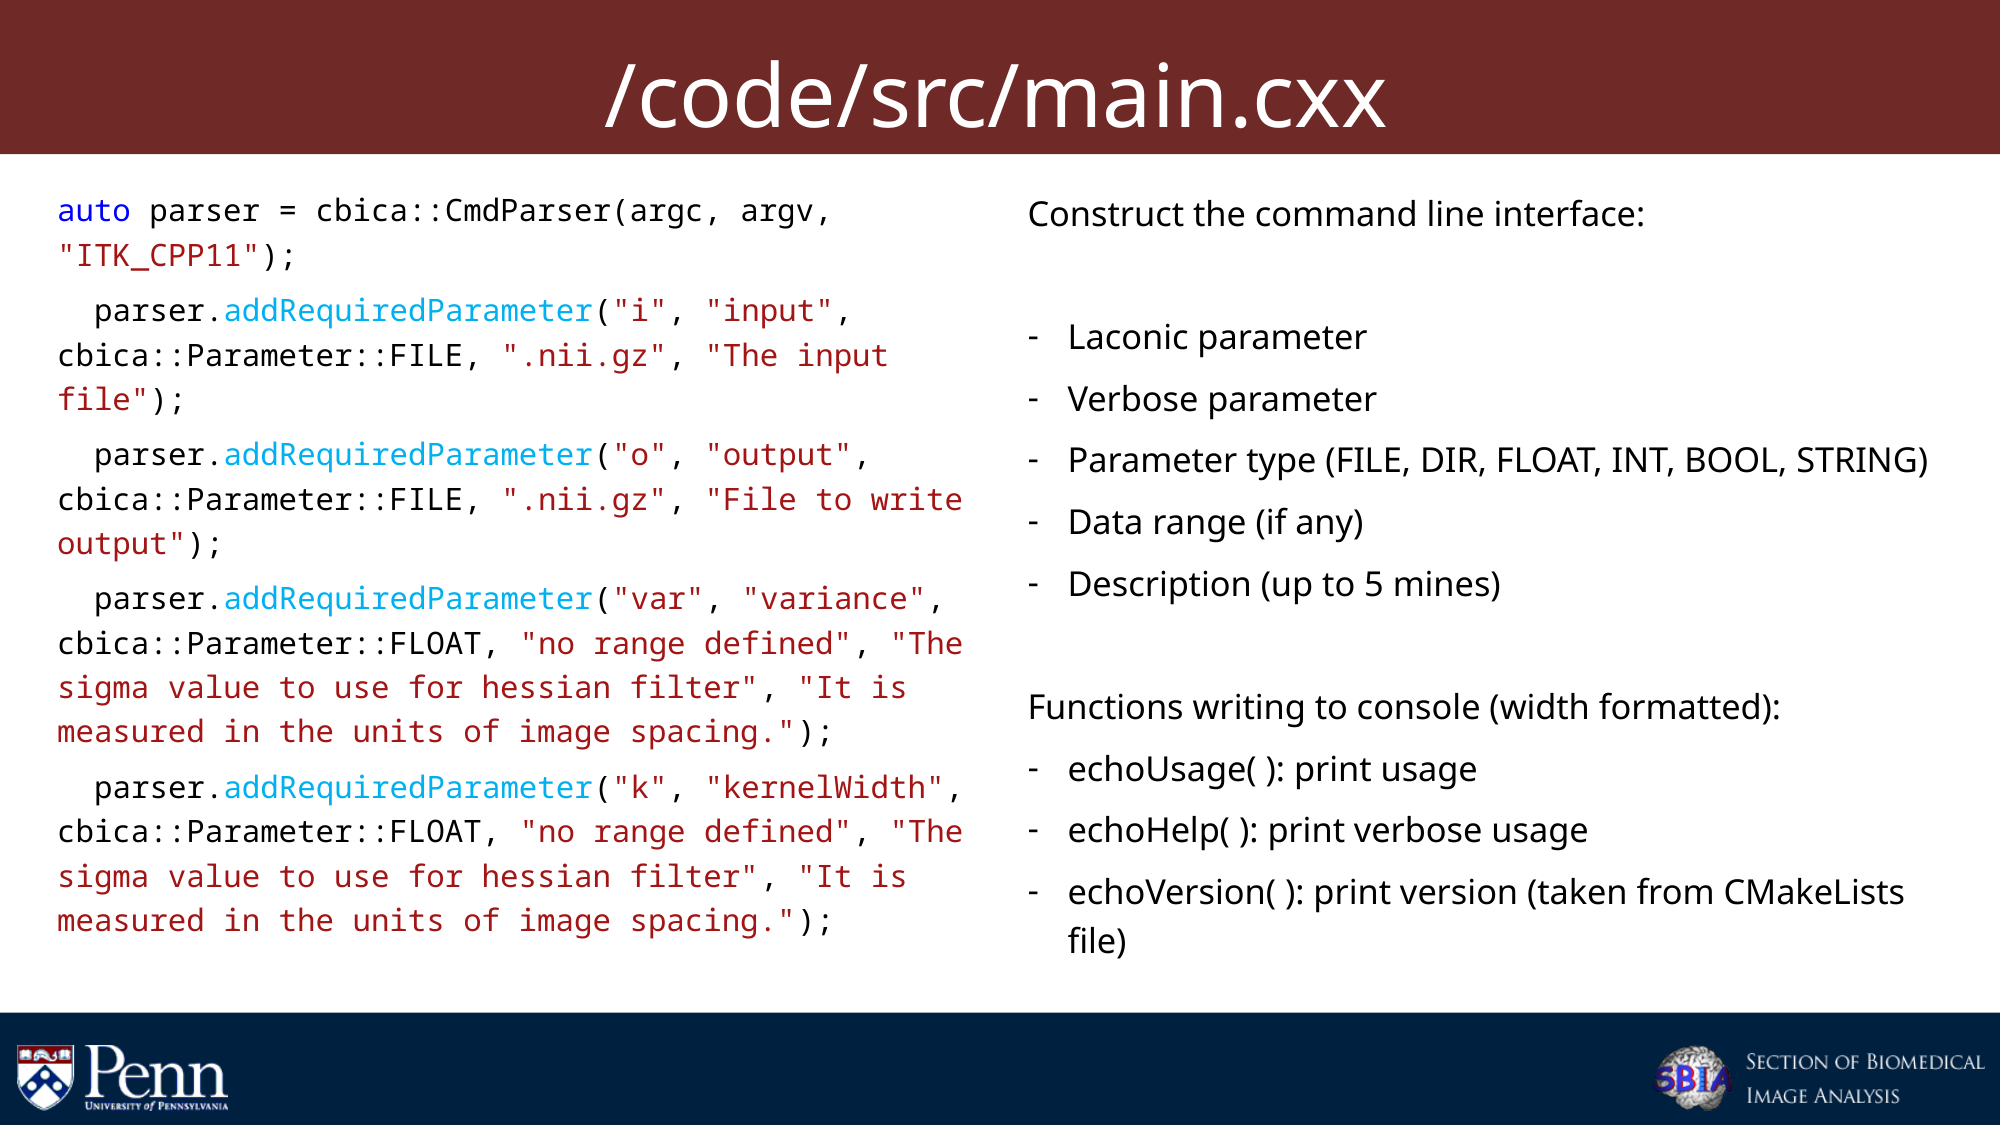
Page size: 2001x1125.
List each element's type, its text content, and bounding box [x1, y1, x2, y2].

list Construct the command line interface: Laconic parameter Verbose parameter Parameter type (FILE, DIR, FLOAT, INT, BOOL, STRING) Data range (if any) Description (up to 5 mines) Functions writing to console (width formatted): echoUsage( ): print usage echoHelp( ): print verbose usage echoVersion( ): print version (taken from CMakeLists file) [1012, 176, 1952, 1014]
list auto parser = cbica::CmdParser(argc, argv, "ITK_CPP11"); parser.addRequiredParameter("i", "input", cbica::Parameter::FILE, ".nii.gz", "The input file"); parser.addRequiredParameter("o", "output", cbica::Parameter::FILE, ".nii.gz", "File to write output"); parser.addRequiredParameter("var", "variance", cbica::Parameter::FLOAT, "no range defined", "The sigma value to use for hessian filter", "It is measured in the units of image spacing."); parser.addRequiredParameter("k", "kernelWidth", cbica::Parameter::FLOAT, "no range defined", "The sigma value to use for hessian filter", "It is measured in the units of image spacing."); [42, 176, 988, 1014]
picture [1652, 1044, 1985, 1112]
picture [17, 1045, 228, 1111]
title /code/src/main.cxx [42, 43, 1952, 155]
